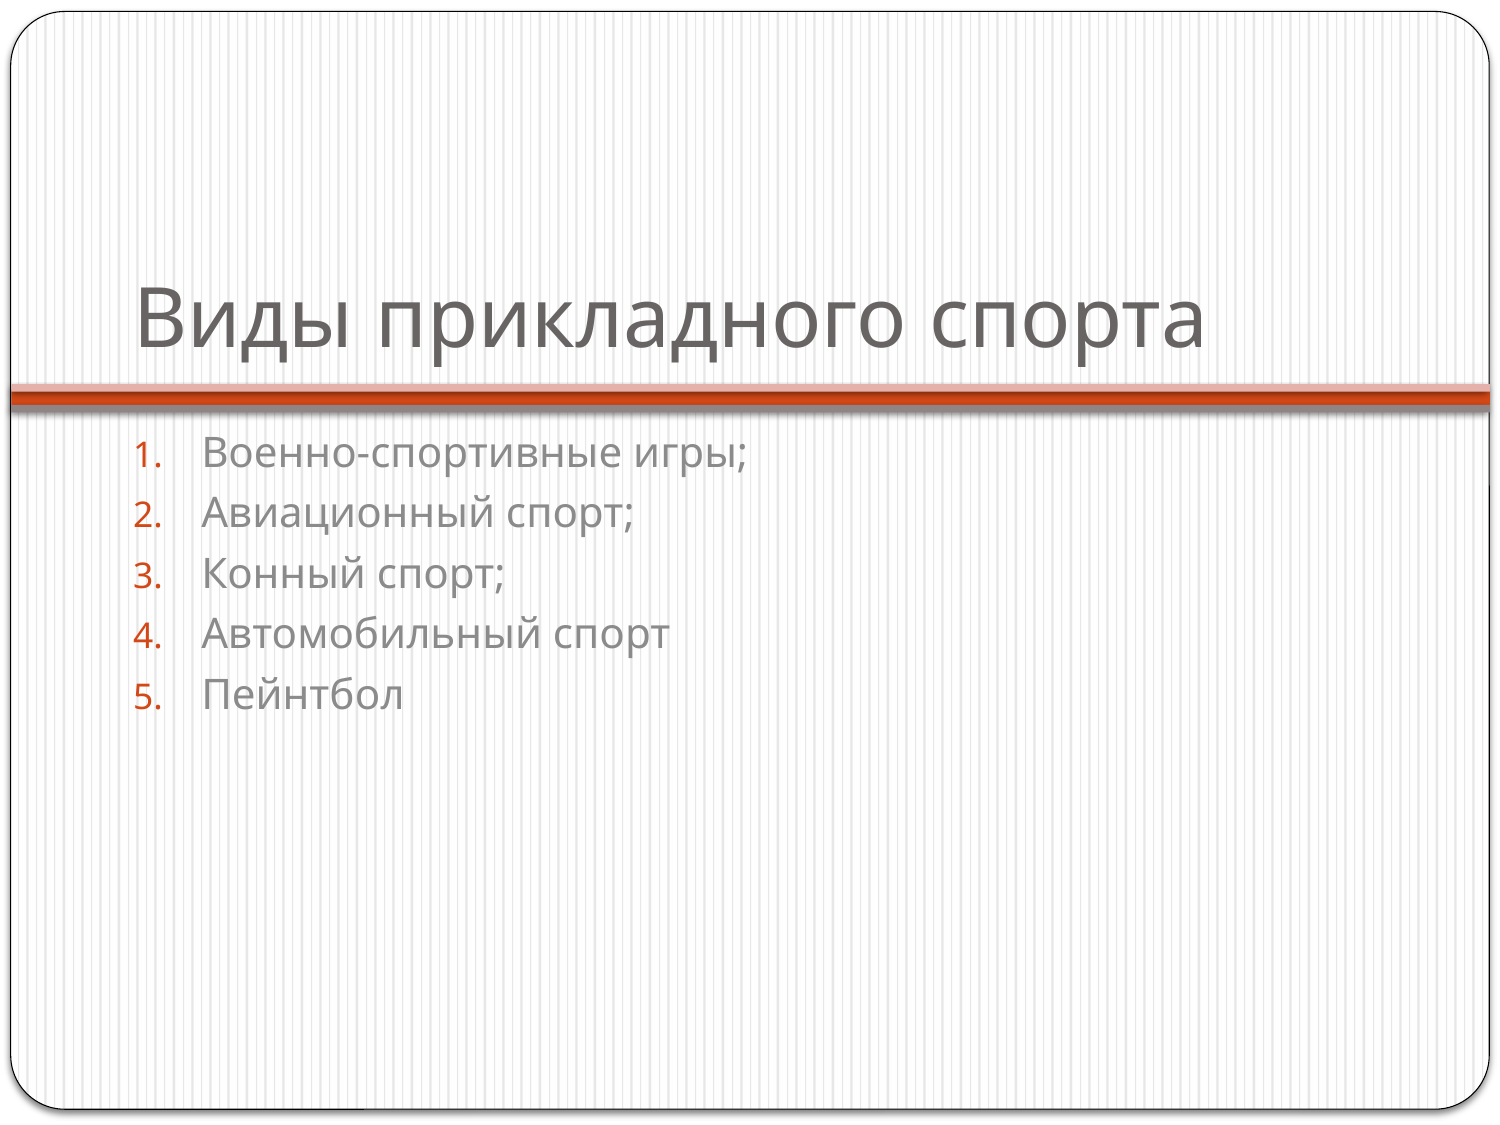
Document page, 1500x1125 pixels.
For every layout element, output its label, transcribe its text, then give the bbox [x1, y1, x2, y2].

list Военно-спортивные игры; Авиационный спорт; Конный спорт; Автомобильный спорт Пейнтбол [118, 417, 1394, 728]
title Виды прикладного спорта [118, 156, 1394, 380]
